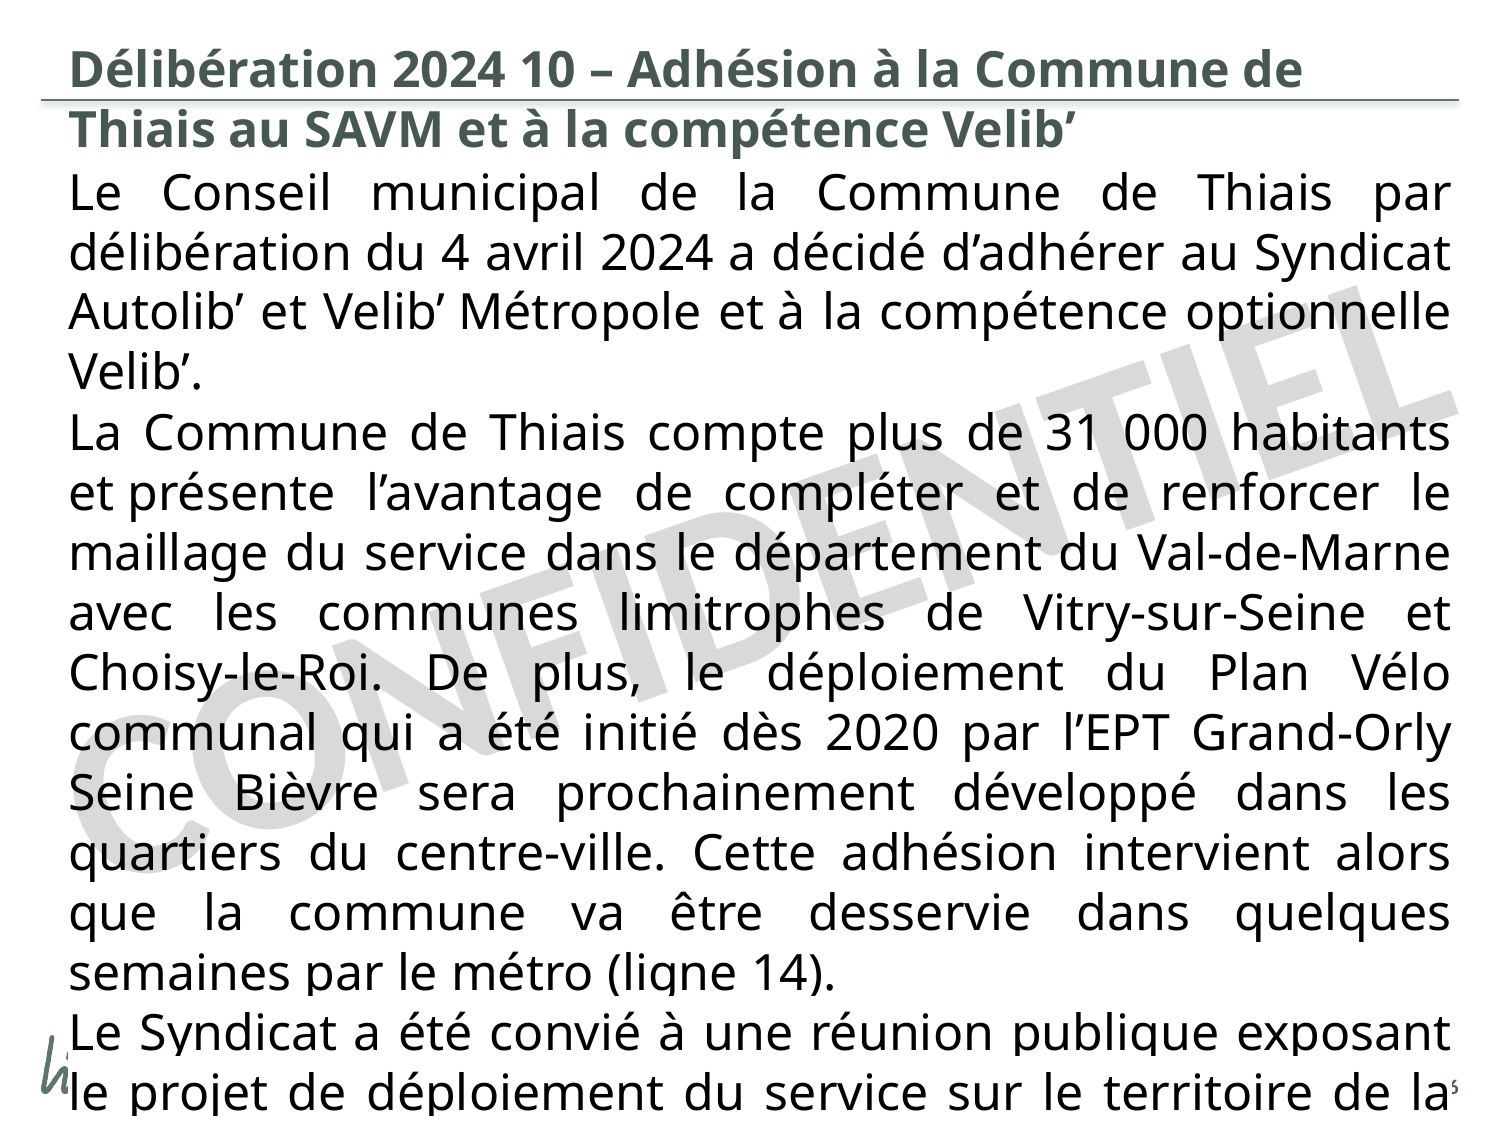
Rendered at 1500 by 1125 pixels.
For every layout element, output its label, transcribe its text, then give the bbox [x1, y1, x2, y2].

text_box Délibération 2024 10 – Adhésion à la Commune de Thiais au SAVM et à la compétence Velib’ [53, 30, 1447, 152]
picture [41, 1035, 53, 1094]
text_box Le Conseil municipal de la Commune de Thiais par délibération du 4 avril 2024 a décidé d’adhérer au Syndicat Autolib’ et Velib’ Métropole et à la compétence optionnelle Velib’. ​ La Commune de Thiais compte plus de 31 000 habitants et présente l’avantage de compléter et de renforcer le maillage du service dans le département du Val-de-Marne avec les communes limitrophes de Vitry-sur-Seine et Choisy-le-Roi. De plus, le déploiement du Plan Vélo communal qui a été initié dès 2020 par l’EPT Grand-Orly Seine Bièvre sera prochainement développé dans les quartiers du centre-ville. Cette adhésion intervient alors que la commune va être desservie dans quelques semaines par le métro (ligne 14). Le Syndicat a été convié à une réunion publique exposant le projet de déploiement du service sur le territoire de la commune (présentation jointe). [53, 152, 1467, 1125]
